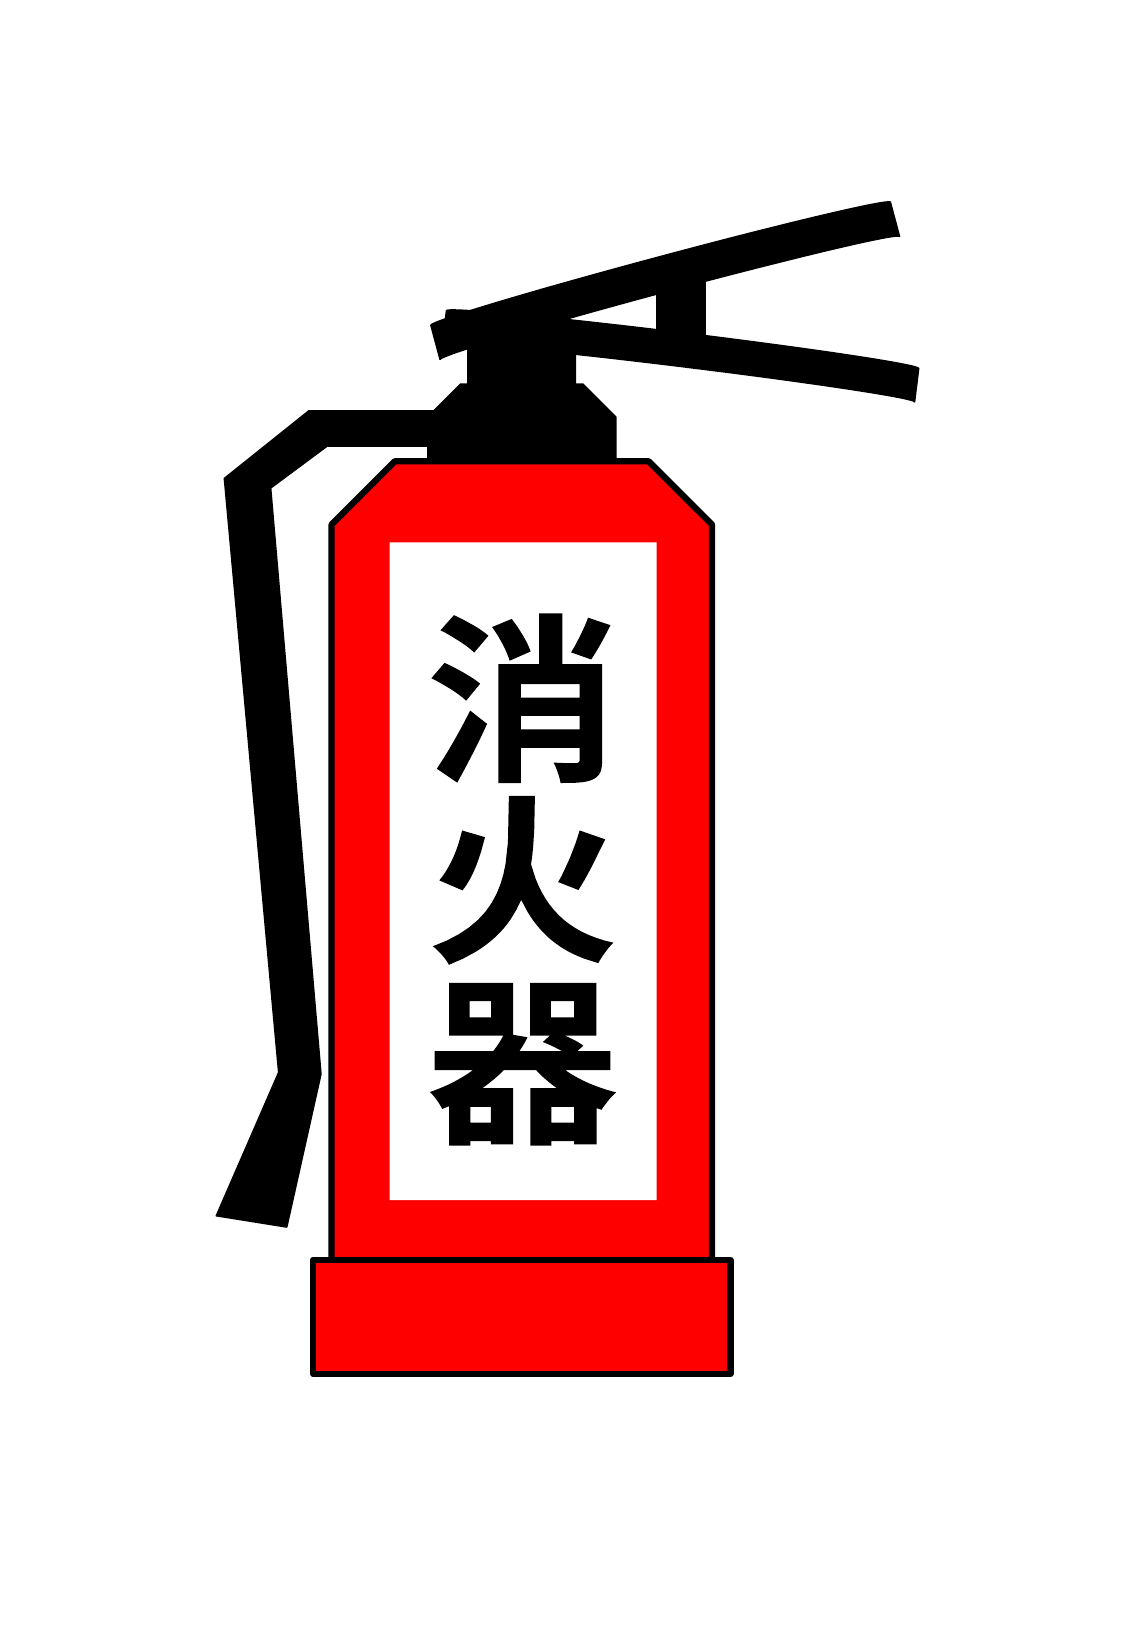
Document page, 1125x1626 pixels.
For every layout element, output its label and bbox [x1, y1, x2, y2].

text_box [216, 255, 919, 1375]
